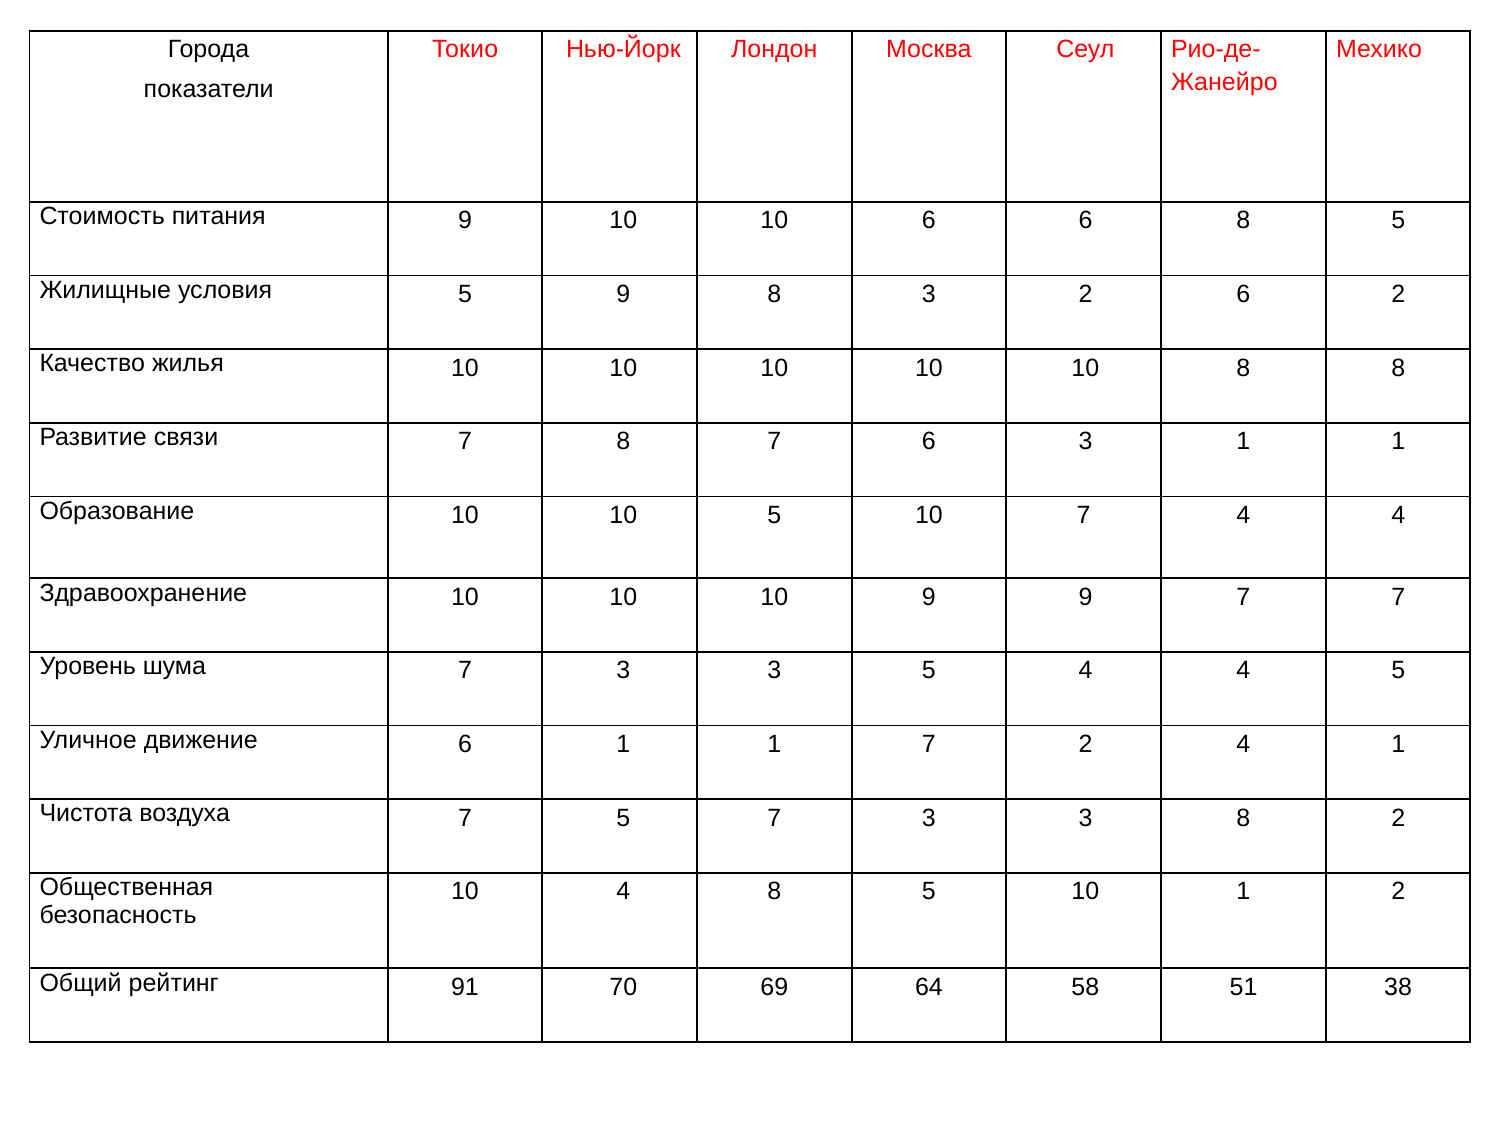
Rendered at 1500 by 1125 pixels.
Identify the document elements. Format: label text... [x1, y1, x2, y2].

table_cell Чистота воздуха [30, 800, 387, 872]
table_cell 3 [543, 653, 696, 725]
table_cell 1 [1327, 726, 1469, 798]
table_cell 10 [543, 579, 696, 651]
table_cell 2 [1007, 276, 1160, 348]
table_cell 64 [853, 969, 1005, 1041]
table_cell Здравоохранение [30, 579, 387, 651]
table_cell 10 [389, 579, 541, 651]
table_cell Общественная безопасность [30, 874, 387, 967]
table_cell Образование [30, 497, 387, 577]
table_cell 69 [698, 969, 851, 1041]
table_cell 7 [1327, 579, 1469, 651]
table_cell Качество жилья [30, 350, 387, 422]
table_cell 4 [1162, 726, 1325, 798]
table_cell 10 [698, 350, 851, 422]
table_cell 7 [389, 653, 541, 725]
table_cell 10 [698, 579, 851, 651]
table_cell Жилищные условия [30, 276, 387, 348]
table_cell 91 [389, 969, 541, 1041]
table_header Лондон [698, 32, 851, 201]
table_cell 58 [1007, 969, 1160, 1041]
table_cell 3 [698, 653, 851, 725]
table_cell 7 [698, 424, 851, 496]
table_cell 4 [1162, 497, 1325, 577]
table_cell 7 [853, 726, 1005, 798]
table_header Мехико [1327, 32, 1469, 201]
table_cell 1 [1327, 424, 1469, 496]
table_header Рио-де-Жанейро [1162, 32, 1325, 201]
table_cell Уличное движение [30, 726, 387, 798]
table_cell 10 [1007, 874, 1160, 967]
table_cell 7 [1162, 579, 1325, 651]
table_cell 6 [1007, 203, 1160, 275]
table_cell 7 [389, 800, 541, 872]
table_cell 6 [853, 203, 1005, 275]
table_cell 10 [389, 350, 541, 422]
table_cell 10 [543, 497, 696, 577]
table_cell 7 [1007, 497, 1160, 577]
table_header Токио [389, 32, 541, 201]
table_cell Общий рейтинг [30, 969, 387, 1041]
table_cell 10 [698, 203, 851, 275]
table_cell 70 [543, 969, 696, 1041]
table_cell 9 [389, 203, 541, 275]
table_header Города показатели [30, 32, 387, 201]
table_cell 8 [698, 874, 851, 967]
table_cell 8 [543, 424, 696, 496]
table_cell 10 [389, 874, 541, 967]
table_cell 8 [698, 276, 851, 348]
table_header Нью-Йорк [543, 32, 696, 201]
table_cell Уровень шума [30, 653, 387, 725]
table_cell 10 [853, 350, 1005, 422]
table_cell 9 [543, 276, 696, 348]
table_cell 5 [389, 276, 541, 348]
table_cell 8 [1162, 800, 1325, 872]
table_cell 10 [853, 497, 1005, 577]
table_cell 3 [853, 800, 1005, 872]
table_cell 6 [1162, 276, 1325, 348]
table_cell 7 [698, 800, 851, 872]
table_cell 3 [1007, 800, 1160, 872]
table_cell 10 [543, 350, 696, 422]
table_cell 5 [698, 497, 851, 577]
table_cell 2 [1327, 276, 1469, 348]
table_cell 5 [1327, 653, 1469, 725]
table_cell Стоимость питания [30, 203, 387, 275]
table_cell 1 [1162, 874, 1325, 967]
table_cell 51 [1162, 969, 1325, 1041]
table_cell 4 [543, 874, 696, 967]
table_cell 9 [853, 579, 1005, 651]
table_cell 3 [853, 276, 1005, 348]
table_header Москва [853, 32, 1005, 201]
table_cell 7 [389, 424, 541, 496]
table_cell 9 [1007, 579, 1160, 651]
table_cell 2 [1007, 726, 1160, 798]
table_cell 8 [1162, 350, 1325, 422]
table_cell 5 [543, 800, 696, 872]
table_cell 1 [698, 726, 851, 798]
table_cell 8 [1162, 203, 1325, 275]
table_cell 1 [1162, 424, 1325, 496]
table_cell 1 [543, 726, 696, 798]
table_cell 10 [1007, 350, 1160, 422]
table_cell 5 [853, 874, 1005, 967]
table_cell 4 [1327, 497, 1469, 577]
table_cell 2 [1327, 874, 1469, 967]
table_header Сеул [1007, 32, 1160, 201]
table_cell 8 [1327, 350, 1469, 422]
table_cell Развитие связи [30, 424, 387, 496]
table_cell 3 [1007, 424, 1160, 496]
table_cell 6 [389, 726, 541, 798]
table_cell 4 [1162, 653, 1325, 725]
table_cell 2 [1327, 800, 1469, 872]
table_cell 5 [853, 653, 1005, 725]
table_cell 10 [389, 497, 541, 577]
table_cell 4 [1007, 653, 1160, 725]
table_cell 38 [1327, 969, 1469, 1041]
table_cell 5 [1327, 203, 1469, 275]
table_cell 6 [853, 424, 1005, 496]
table_cell 10 [543, 203, 696, 275]
